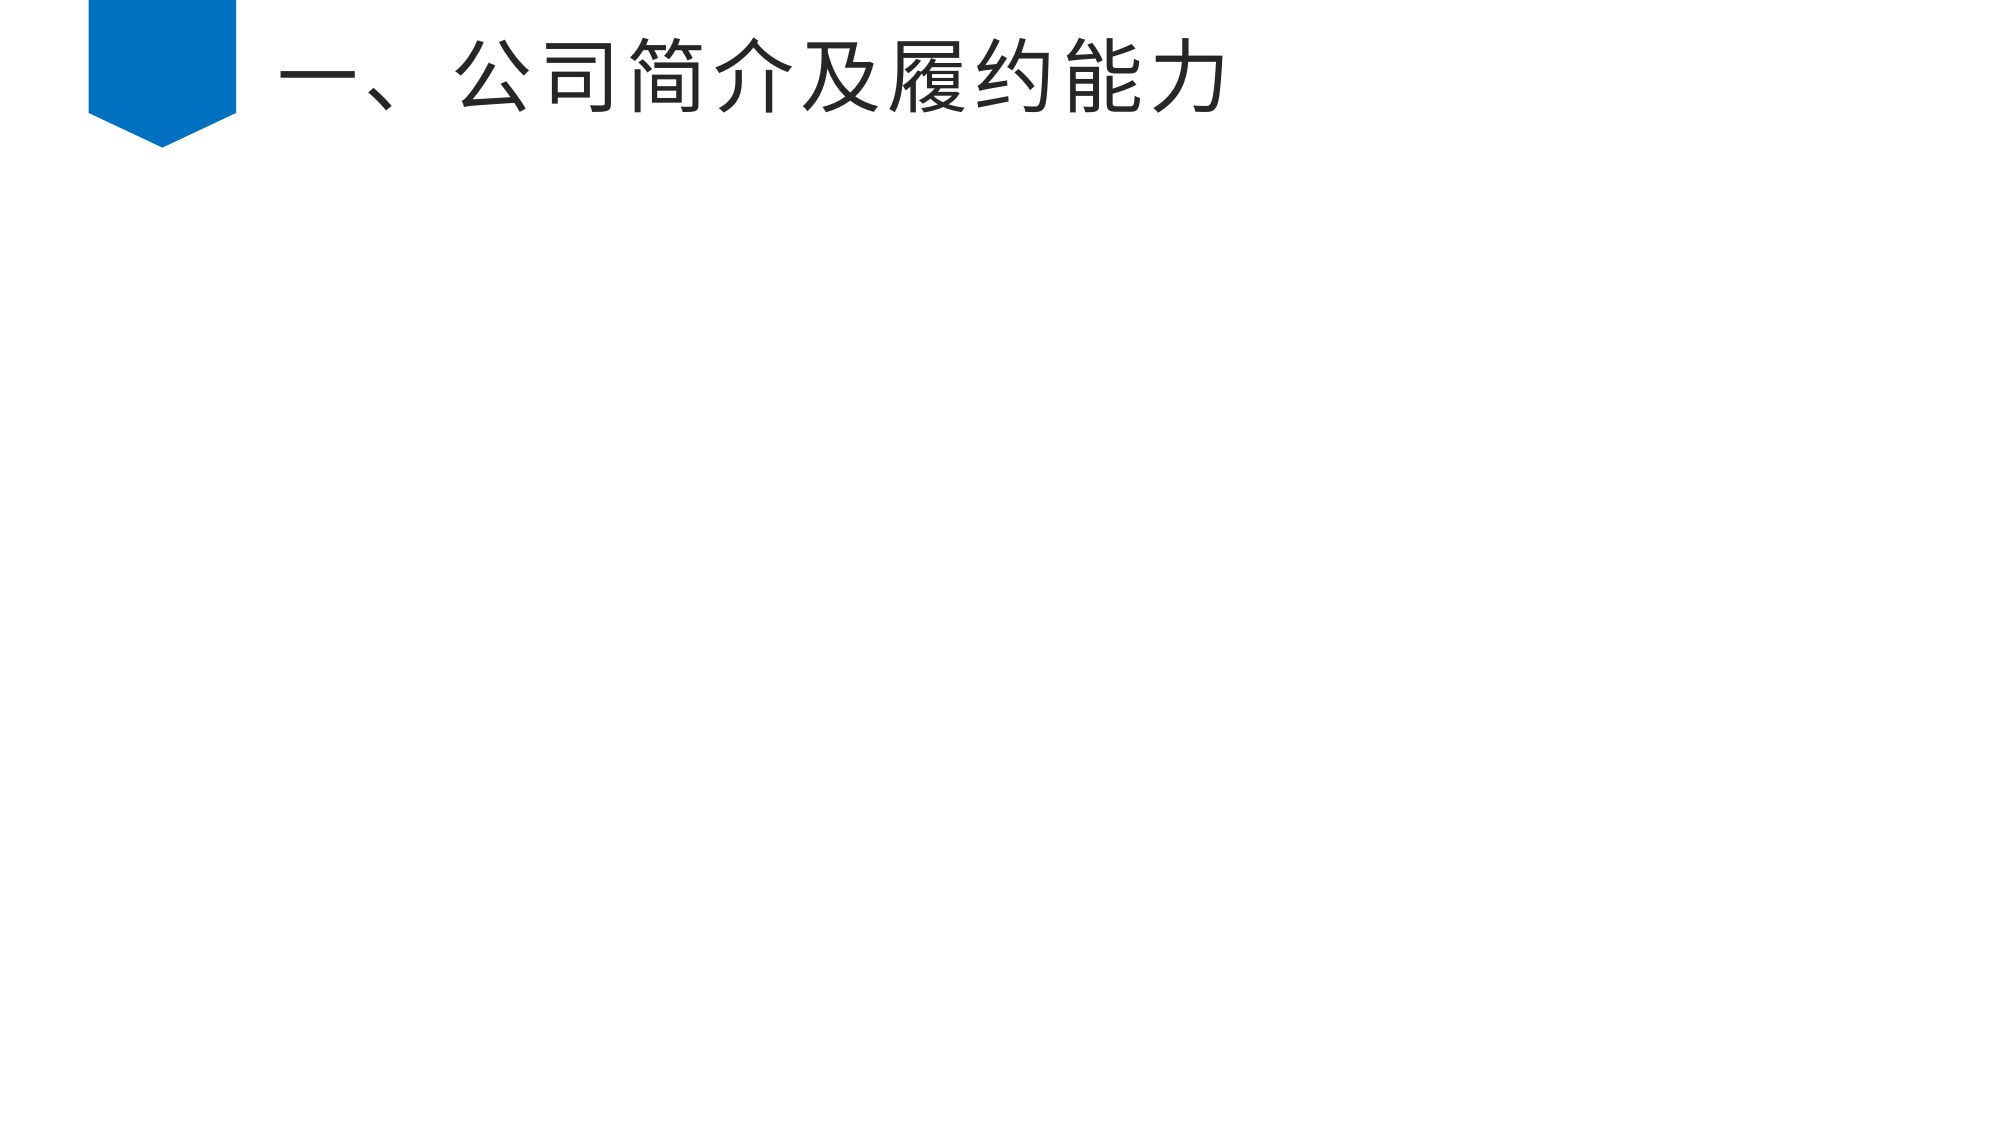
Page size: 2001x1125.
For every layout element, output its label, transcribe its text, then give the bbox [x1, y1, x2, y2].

title 一、公司简介及履约能力 [262, 15, 1940, 132]
text_box [87, 0, 238, 149]
